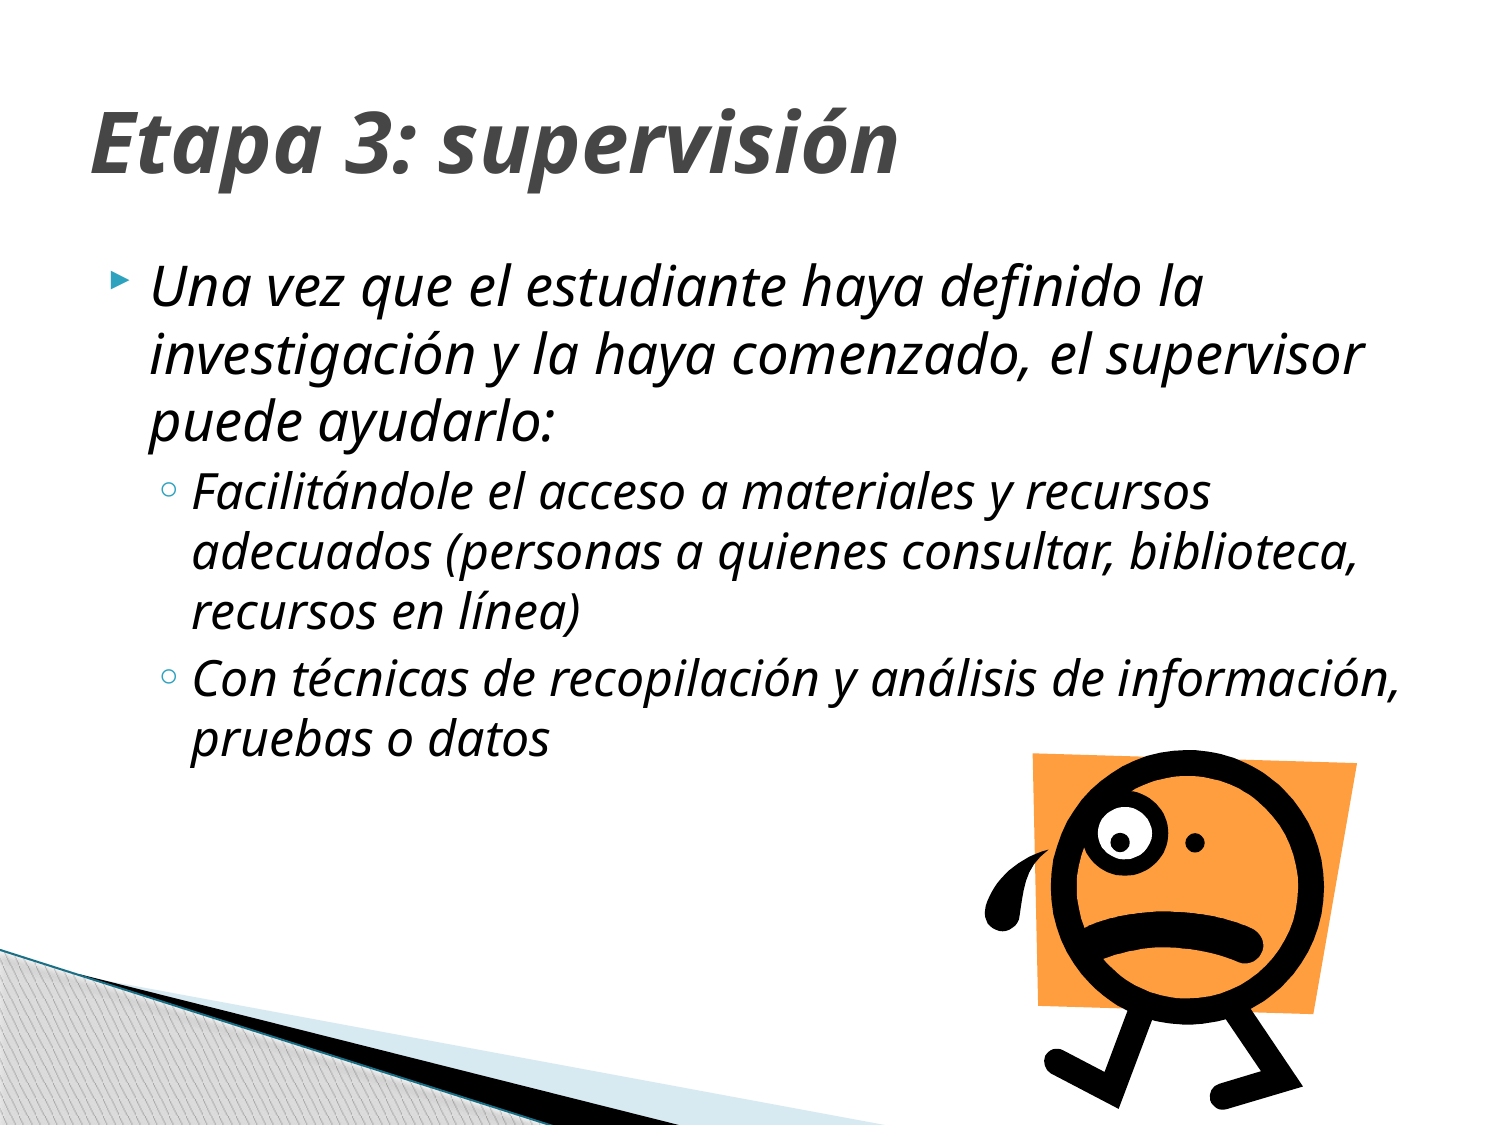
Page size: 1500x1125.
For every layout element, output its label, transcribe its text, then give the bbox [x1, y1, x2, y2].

title Etapa 3: supervisión [75, 45, 1425, 233]
list Una vez que el estudiante haya definido la investigación y la haya comenzado, el supervisor puede ayudarlo: Facilitándole el acceso a materiales y recursos adecuados (personas a quienes consultar, biblioteca, recursos en línea) Con técnicas de recopilación y análisis de información, pruebas o datos [75, 243, 1425, 986]
picture [984, 749, 1358, 1112]
